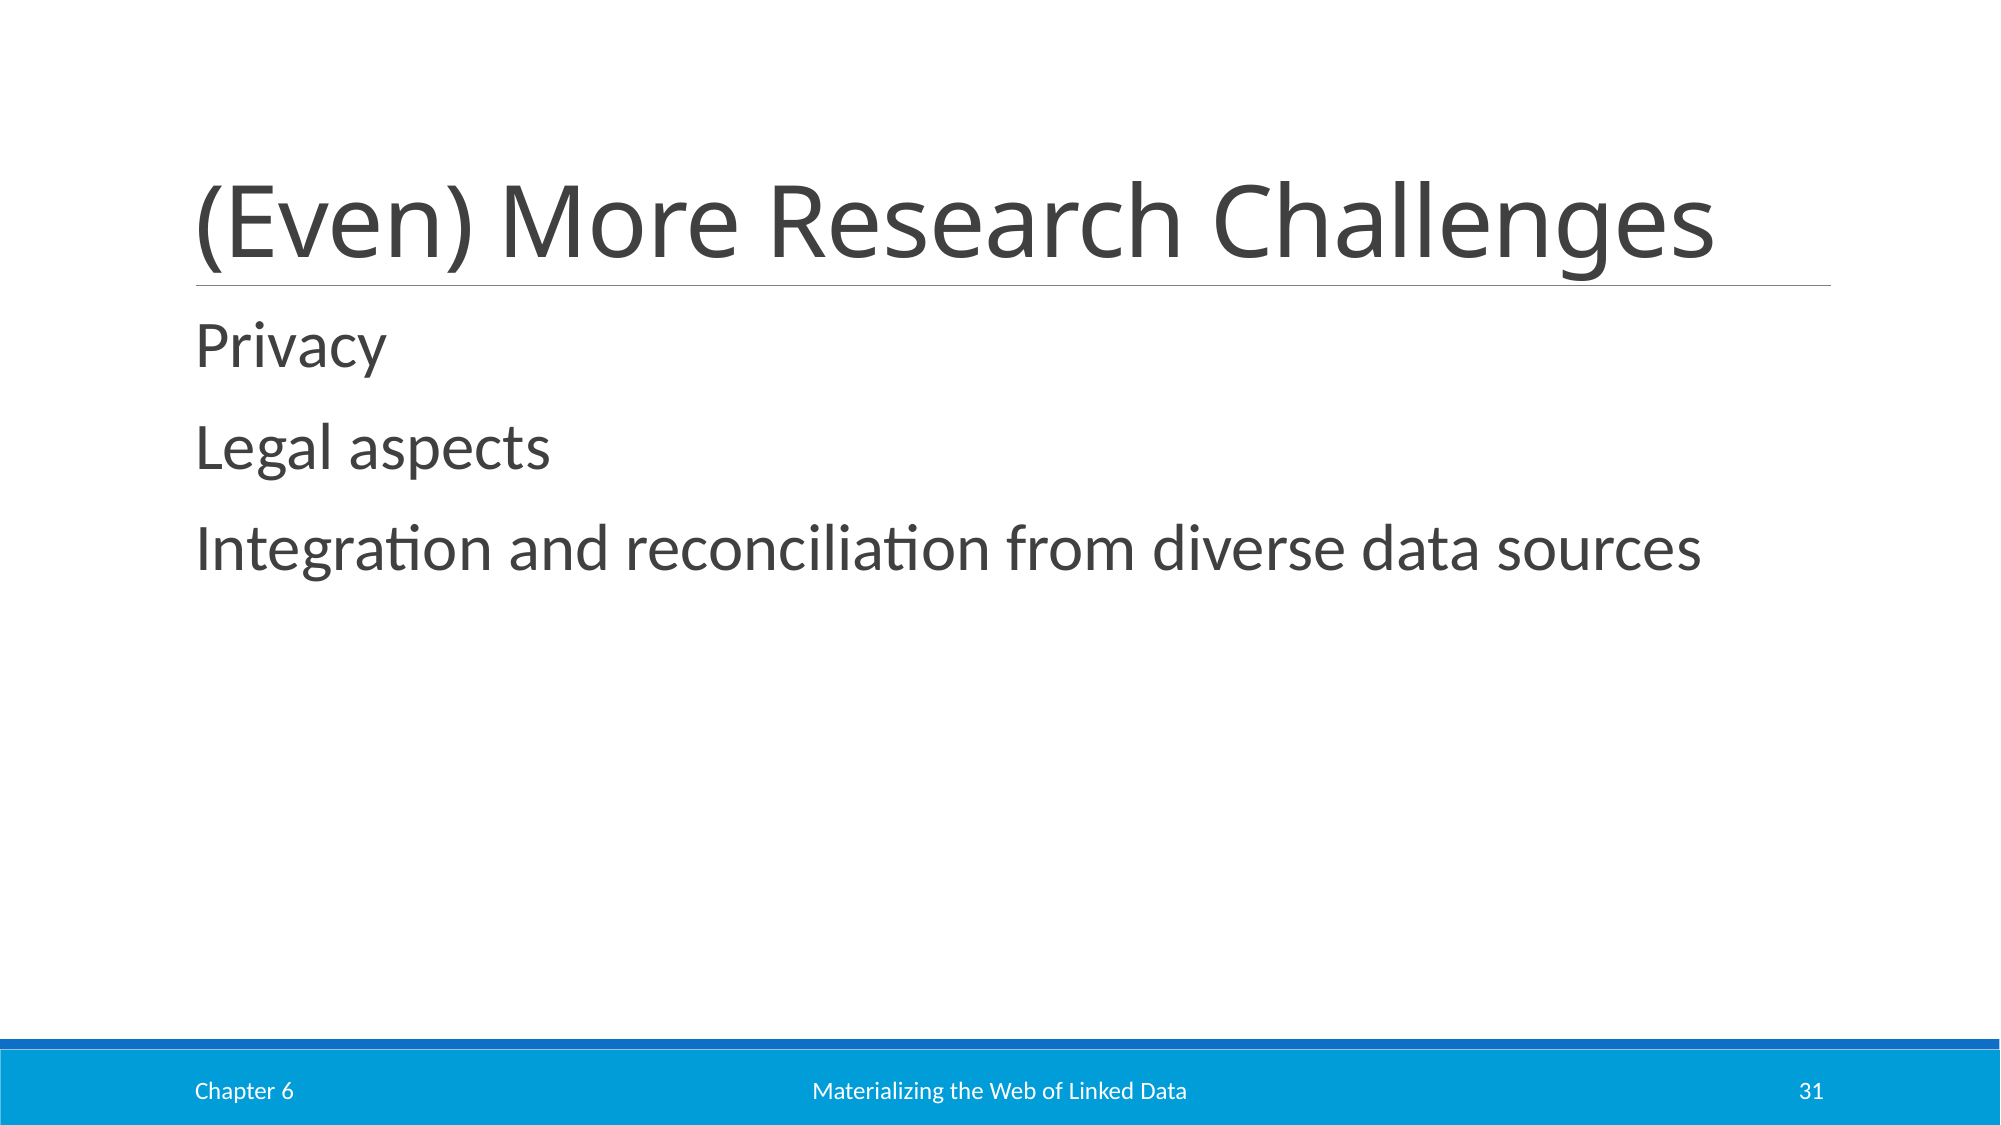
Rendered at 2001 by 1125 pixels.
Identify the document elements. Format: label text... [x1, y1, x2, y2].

slide_number Chapter 6 [180, 1059, 586, 1120]
title (Even) More Research Challenges [180, 47, 1830, 285]
list Privacy Legal aspects Integration and reconciliation from diverse data sources [180, 302, 1830, 963]
footer Materializing the Web of Linked Data [604, 1059, 1396, 1120]
slide_number 31 [1624, 1059, 1840, 1120]
